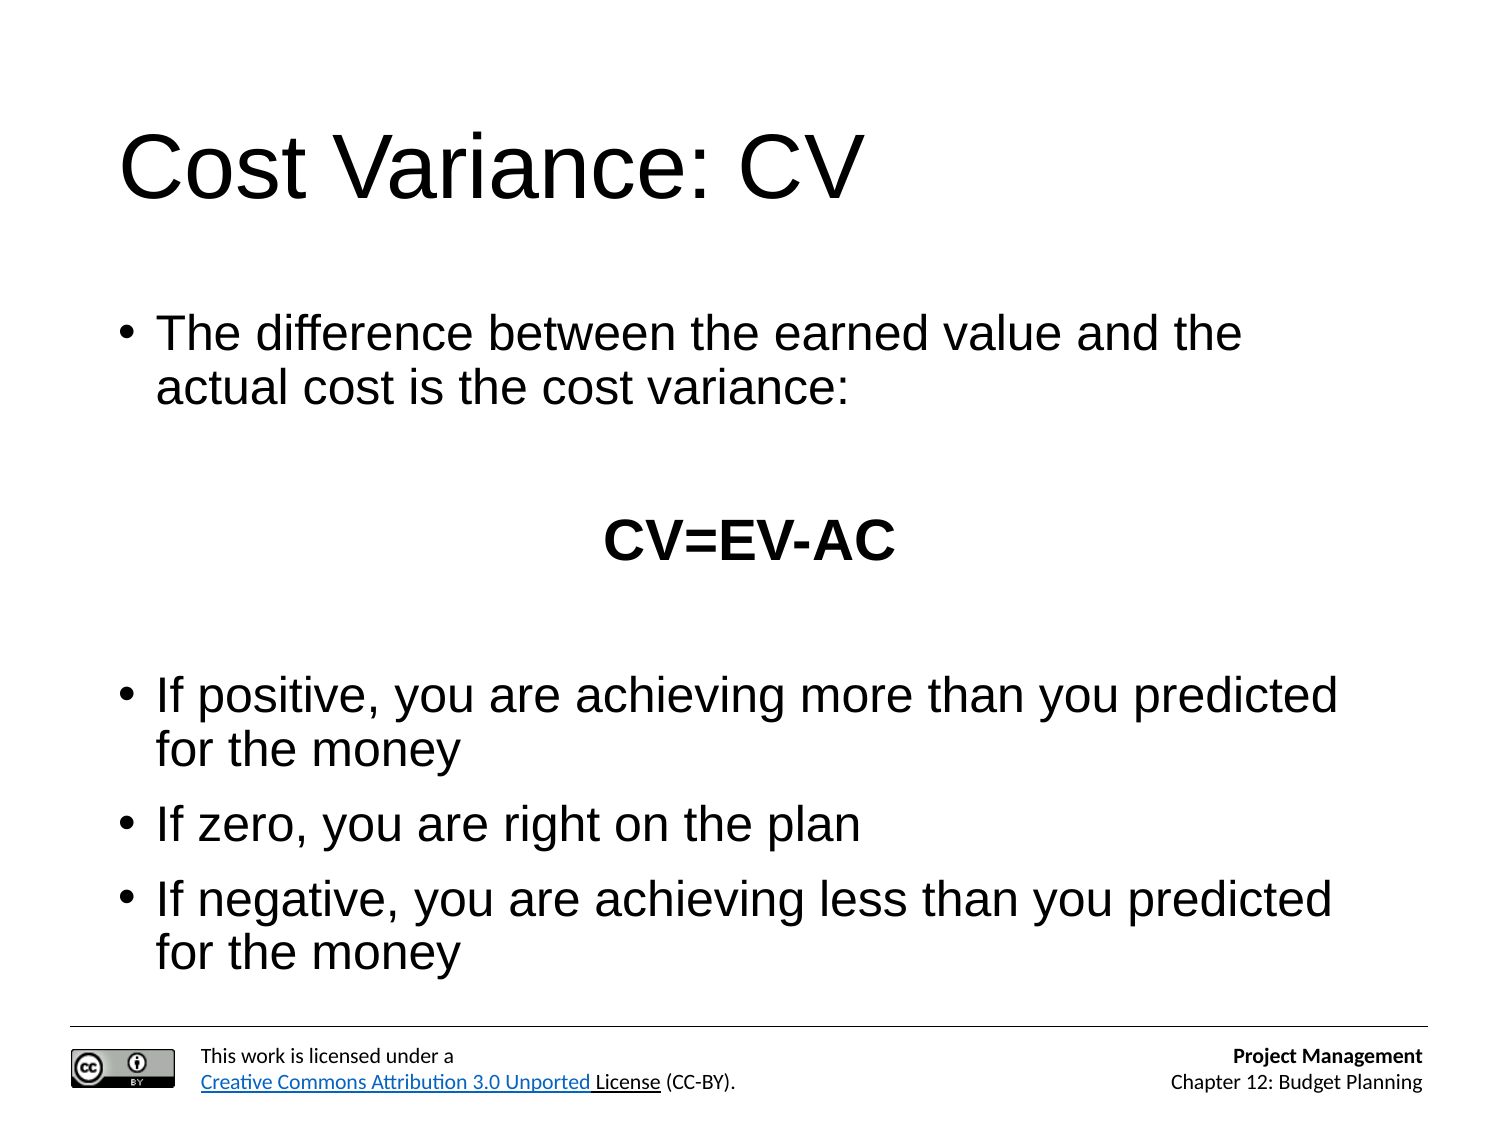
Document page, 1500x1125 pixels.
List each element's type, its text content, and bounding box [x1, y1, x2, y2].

list The difference between the earned value and the actual cost is the cost variance: CV=EV-AC If positive, you are achieving more than you predicted for the money If zero, you are right on the plan If negative, you are achieving less than you predicted for the money [103, 299, 1397, 1014]
title Cost Variance: CV [103, 59, 1397, 278]
picture [71, 1049, 175, 1088]
